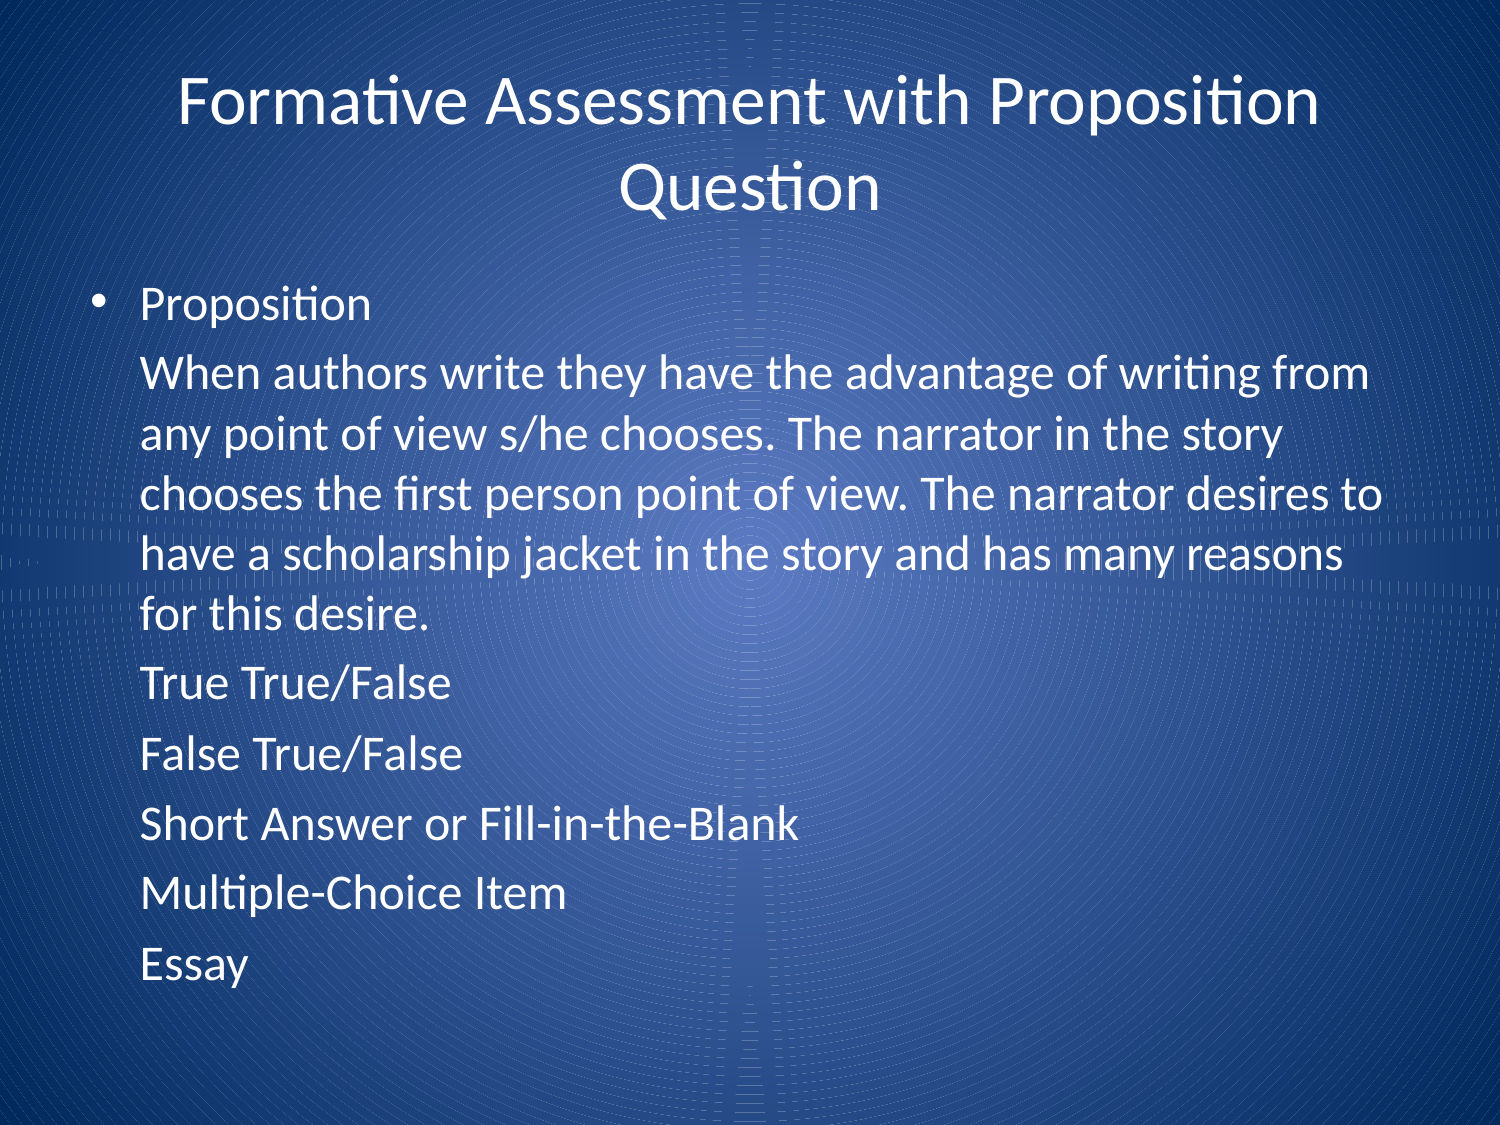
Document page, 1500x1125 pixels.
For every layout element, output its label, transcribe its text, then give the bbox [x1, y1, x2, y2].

list Proposition When authors write they have the advantage of writing from any point of view s/he chooses. The narrator in the story chooses the first person point of view. The narrator desires to have a scholarship jacket in the story and has many reasons for this desire. True True/False False True/False Short Answer or Fill-in-the-Blank Multiple-Choice Item Essay [75, 262, 1425, 1005]
title Formative Assessment with Proposition Question [75, 45, 1425, 233]
